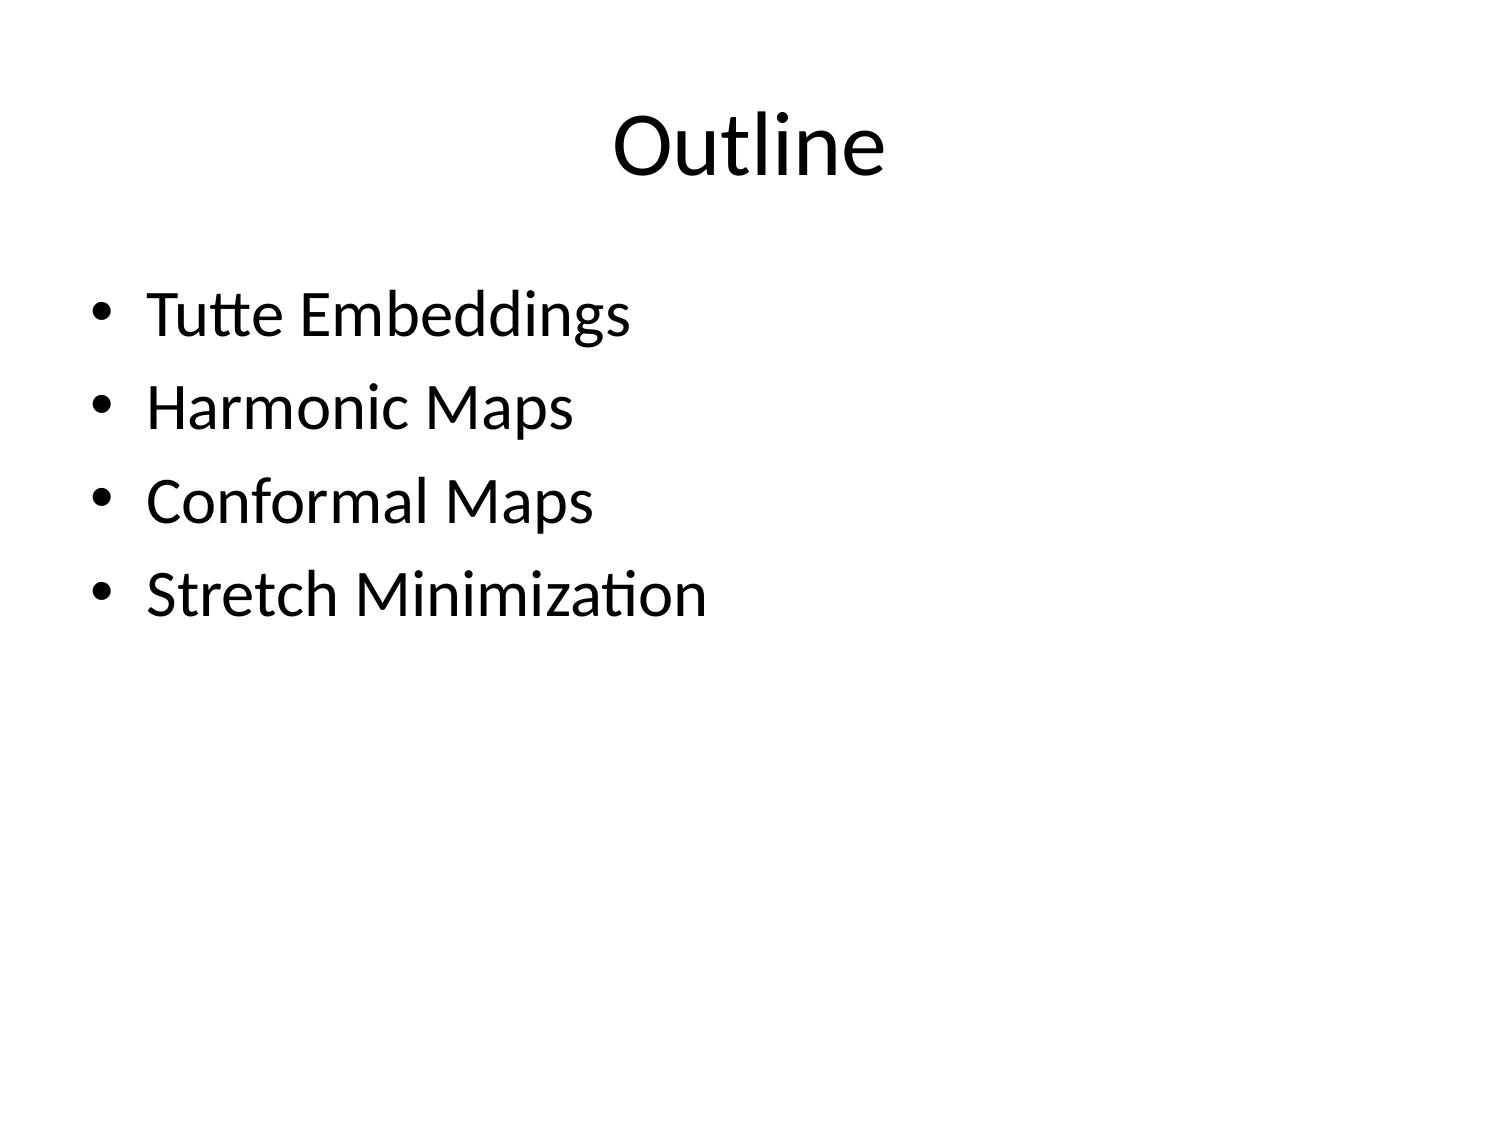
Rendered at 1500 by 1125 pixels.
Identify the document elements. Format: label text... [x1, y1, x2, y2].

list Tutte Embeddings Harmonic Maps Conformal Maps Stretch Minimization [75, 262, 1425, 1005]
title Outline [75, 45, 1425, 233]
